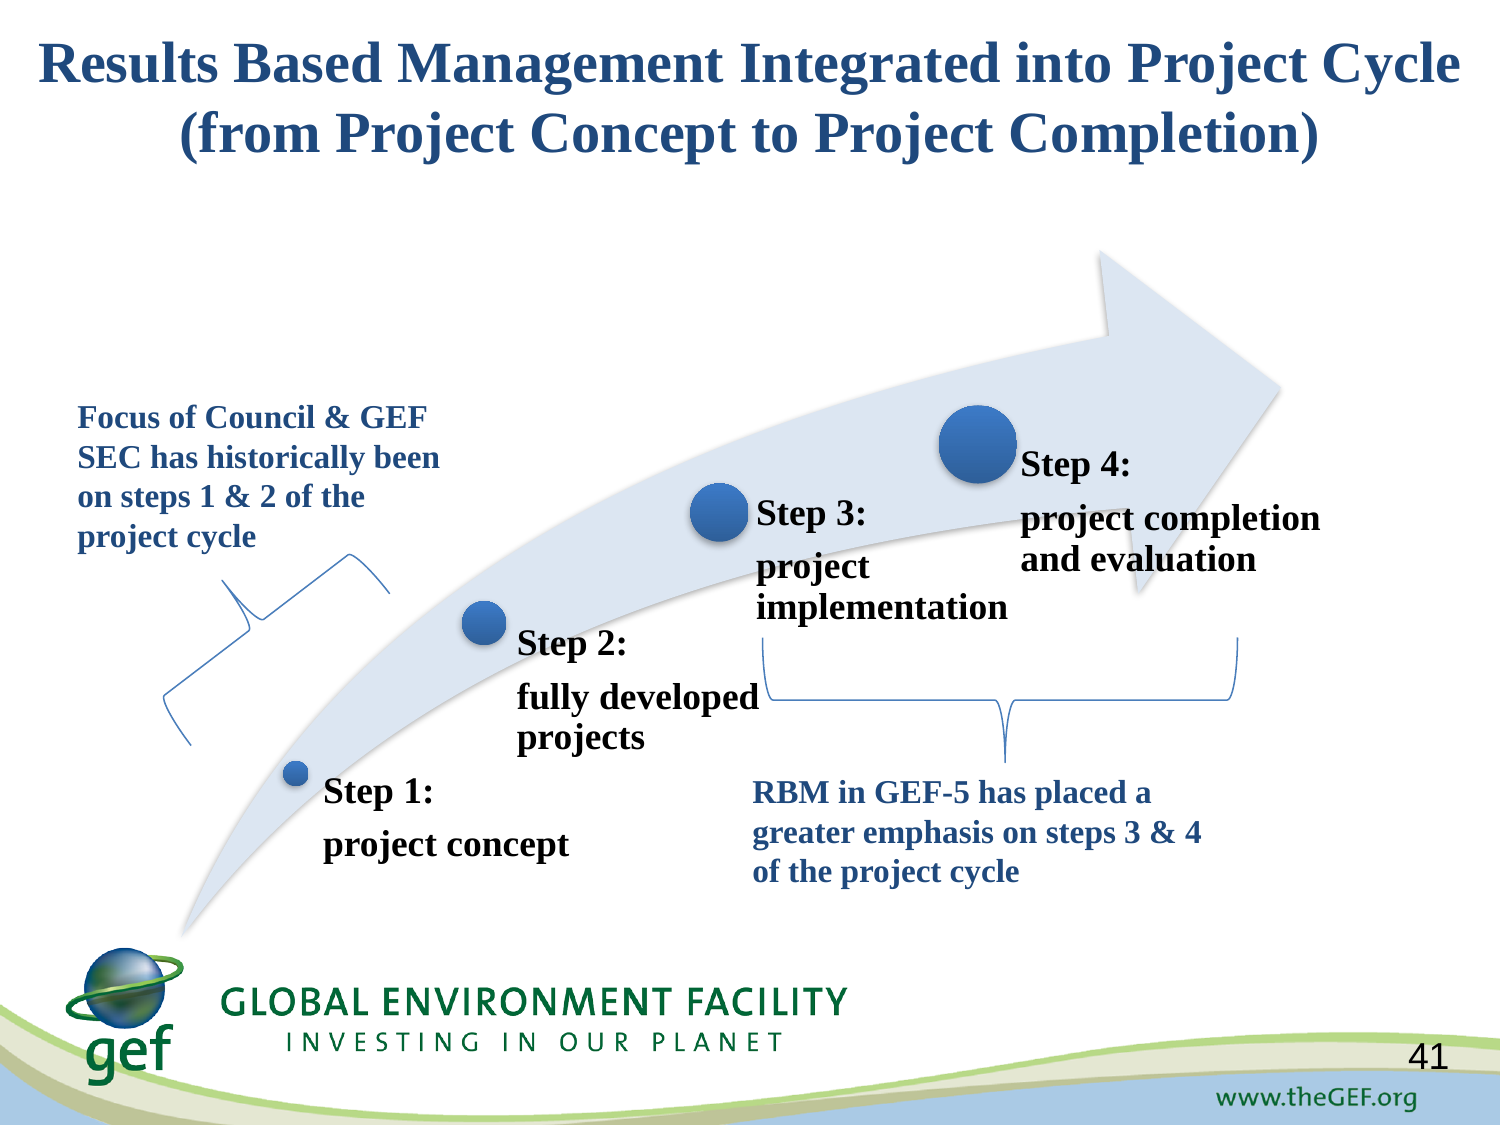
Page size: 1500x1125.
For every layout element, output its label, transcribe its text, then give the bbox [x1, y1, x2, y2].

title Results Based Management Integrated into Project Cycle (from Project Concept to Project Completion) [0, 24, 1500, 163]
picture [0, 920, 1500, 1125]
slide_number 41 [1374, 1012, 1500, 1095]
text_box Focus of Council & GEF SEC has historically been on steps 1 & 2 of the project cycle [62, 387, 94, 562]
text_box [99, 249, 1351, 938]
